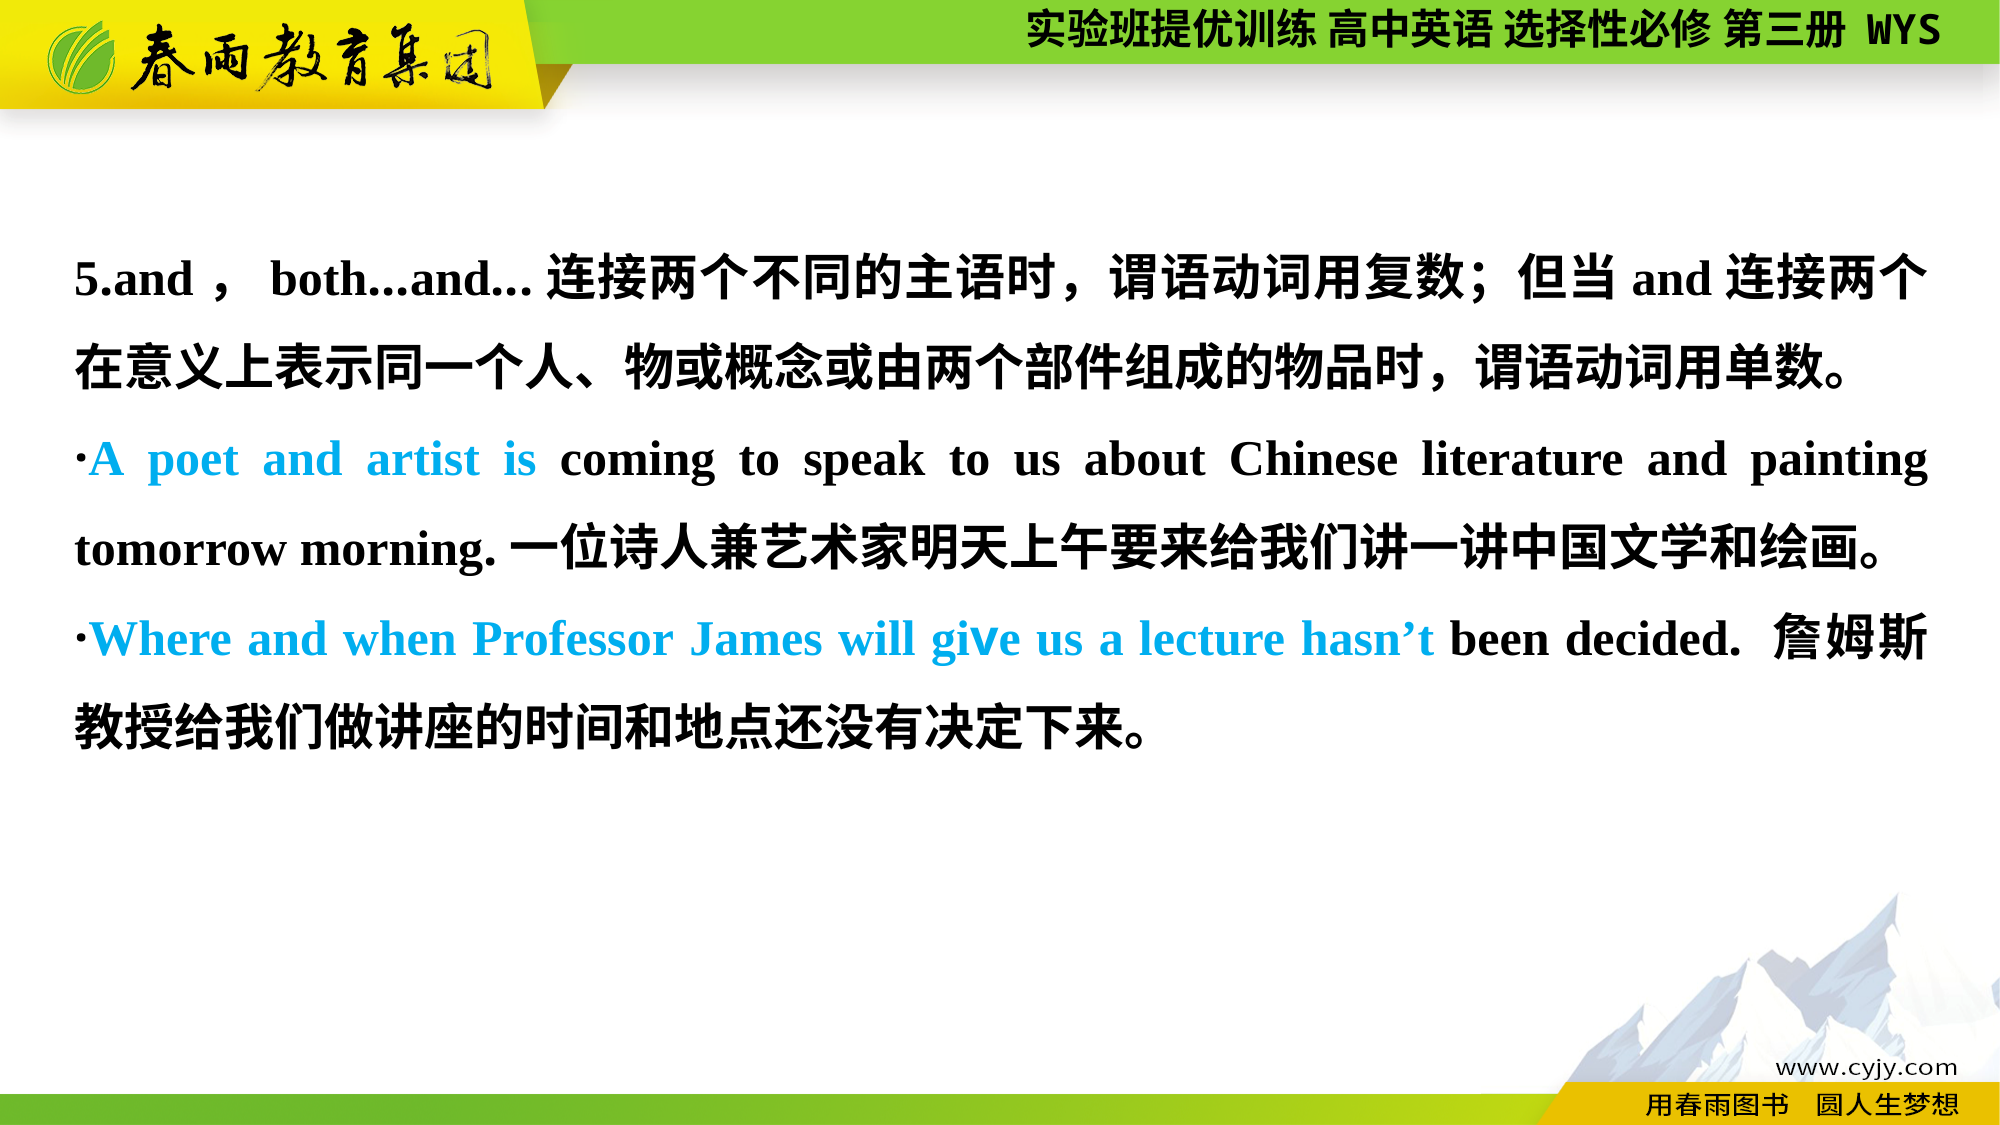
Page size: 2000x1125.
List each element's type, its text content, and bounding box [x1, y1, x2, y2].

picture [0, 0, 2000, 1125]
list 5.and，both...and...连接两个不同的主语时，谓语动词用复数；但当and连接两个在意义上表示同一个人、物或概念或由两个部件组成的物品时，谓语动词用单数。 ·A poet and artist is coming to speak to us about Chinese literature and painting tomorrow morning.一位诗人兼艺术家明天上午要来给我们讲一讲中国文学和绘画。 ·Where and when Professor James will give us a lecture hasn’t been decided. 詹姆斯教授给我们做讲座的时间和地点还没有决定下来。 [59, 208, 1944, 769]
